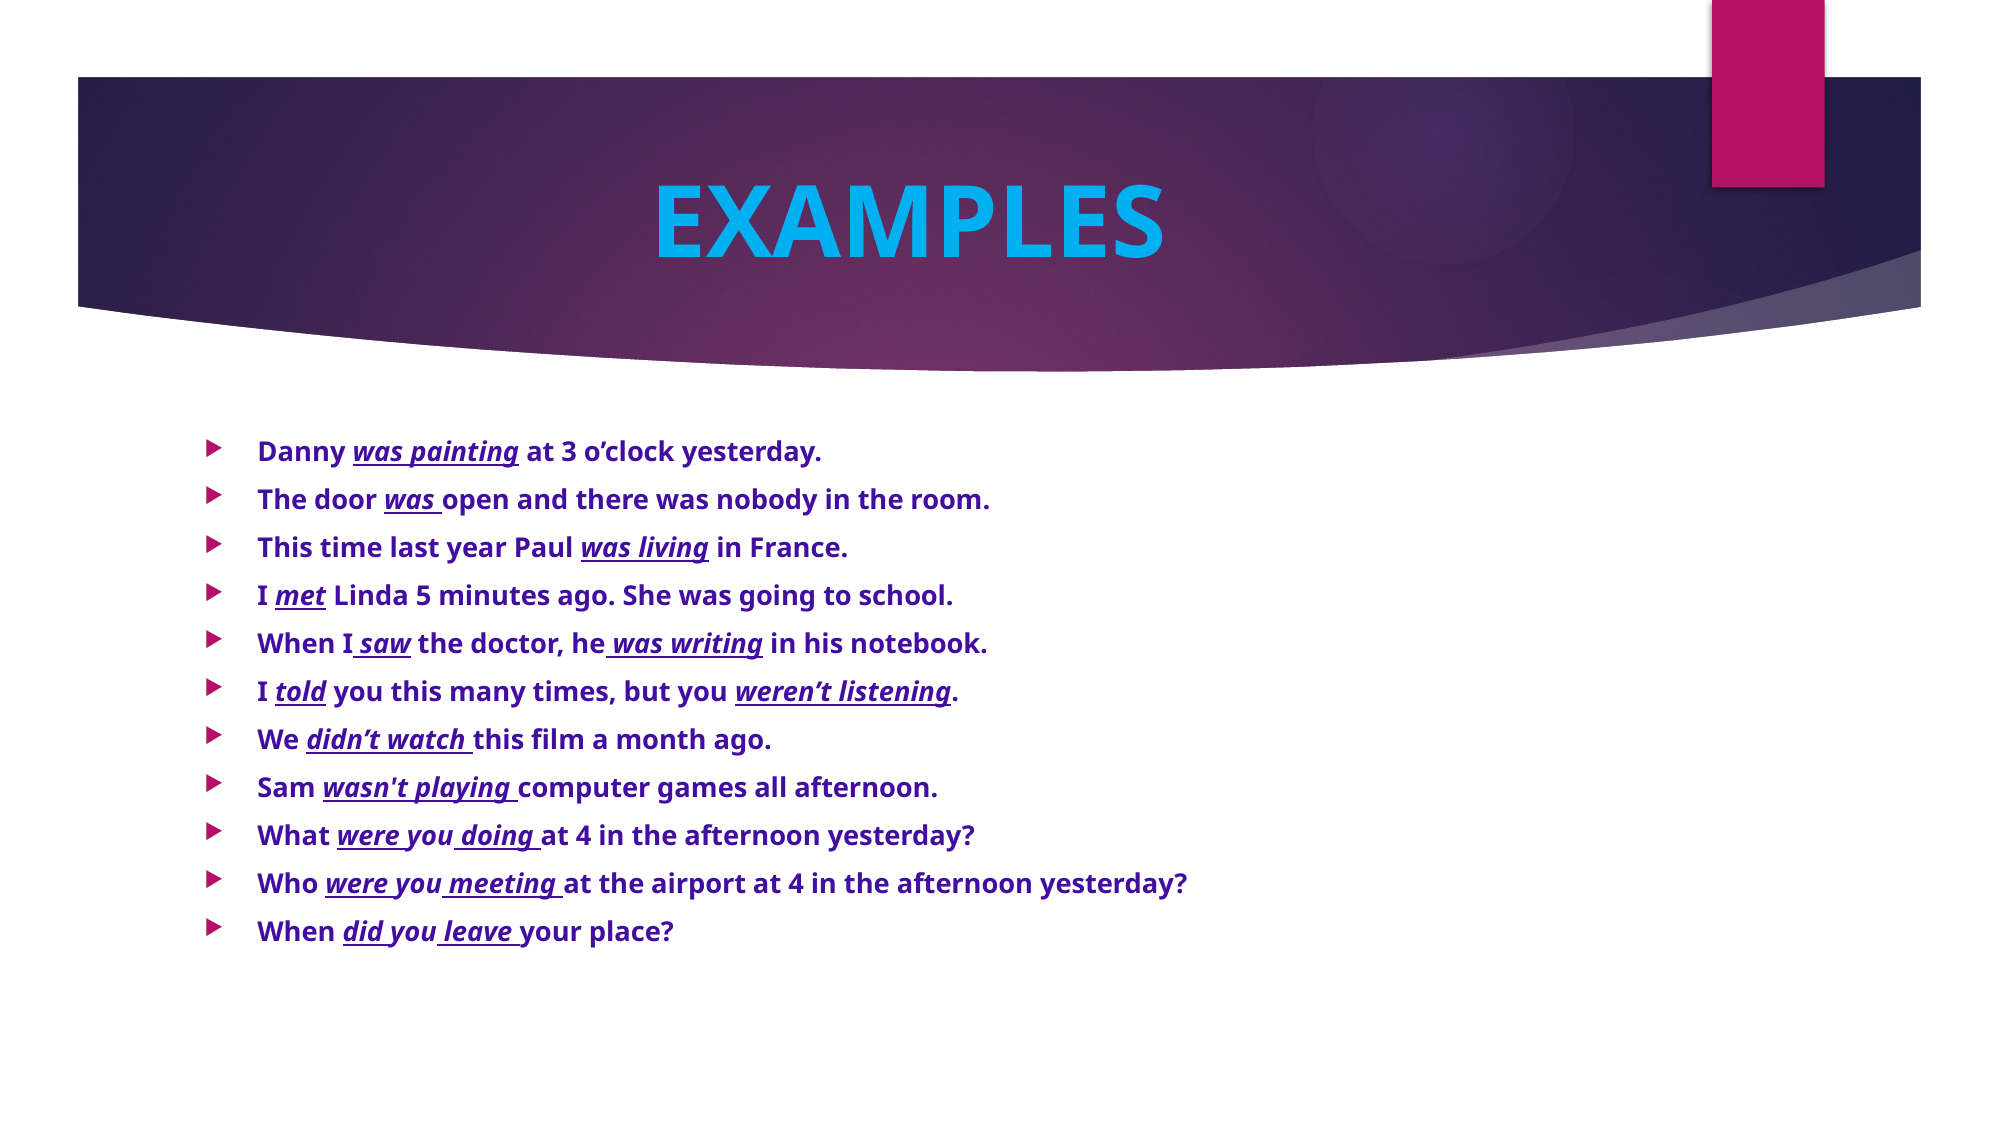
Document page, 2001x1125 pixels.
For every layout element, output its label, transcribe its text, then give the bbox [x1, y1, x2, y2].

title EXAMPLES [189, 159, 1627, 276]
list Danny was painting at 3 o’clock yesterday. The door was open and there was nobody in the room. This time last year Paul was living in France. I met Linda 5 minutes ago. She was going to school. When I saw the doctor, he was writing in his notebook. I told you this many times, but you weren’t listening. We didn’t watch this film a month ago. Sam wasn't playing computer games all afternoon. What were you doing at 4 in the afternoon yesterday? Who were you meeting at the airport at 4 in the afternoon yesterday? When did you leave your place? [189, 427, 1638, 988]
